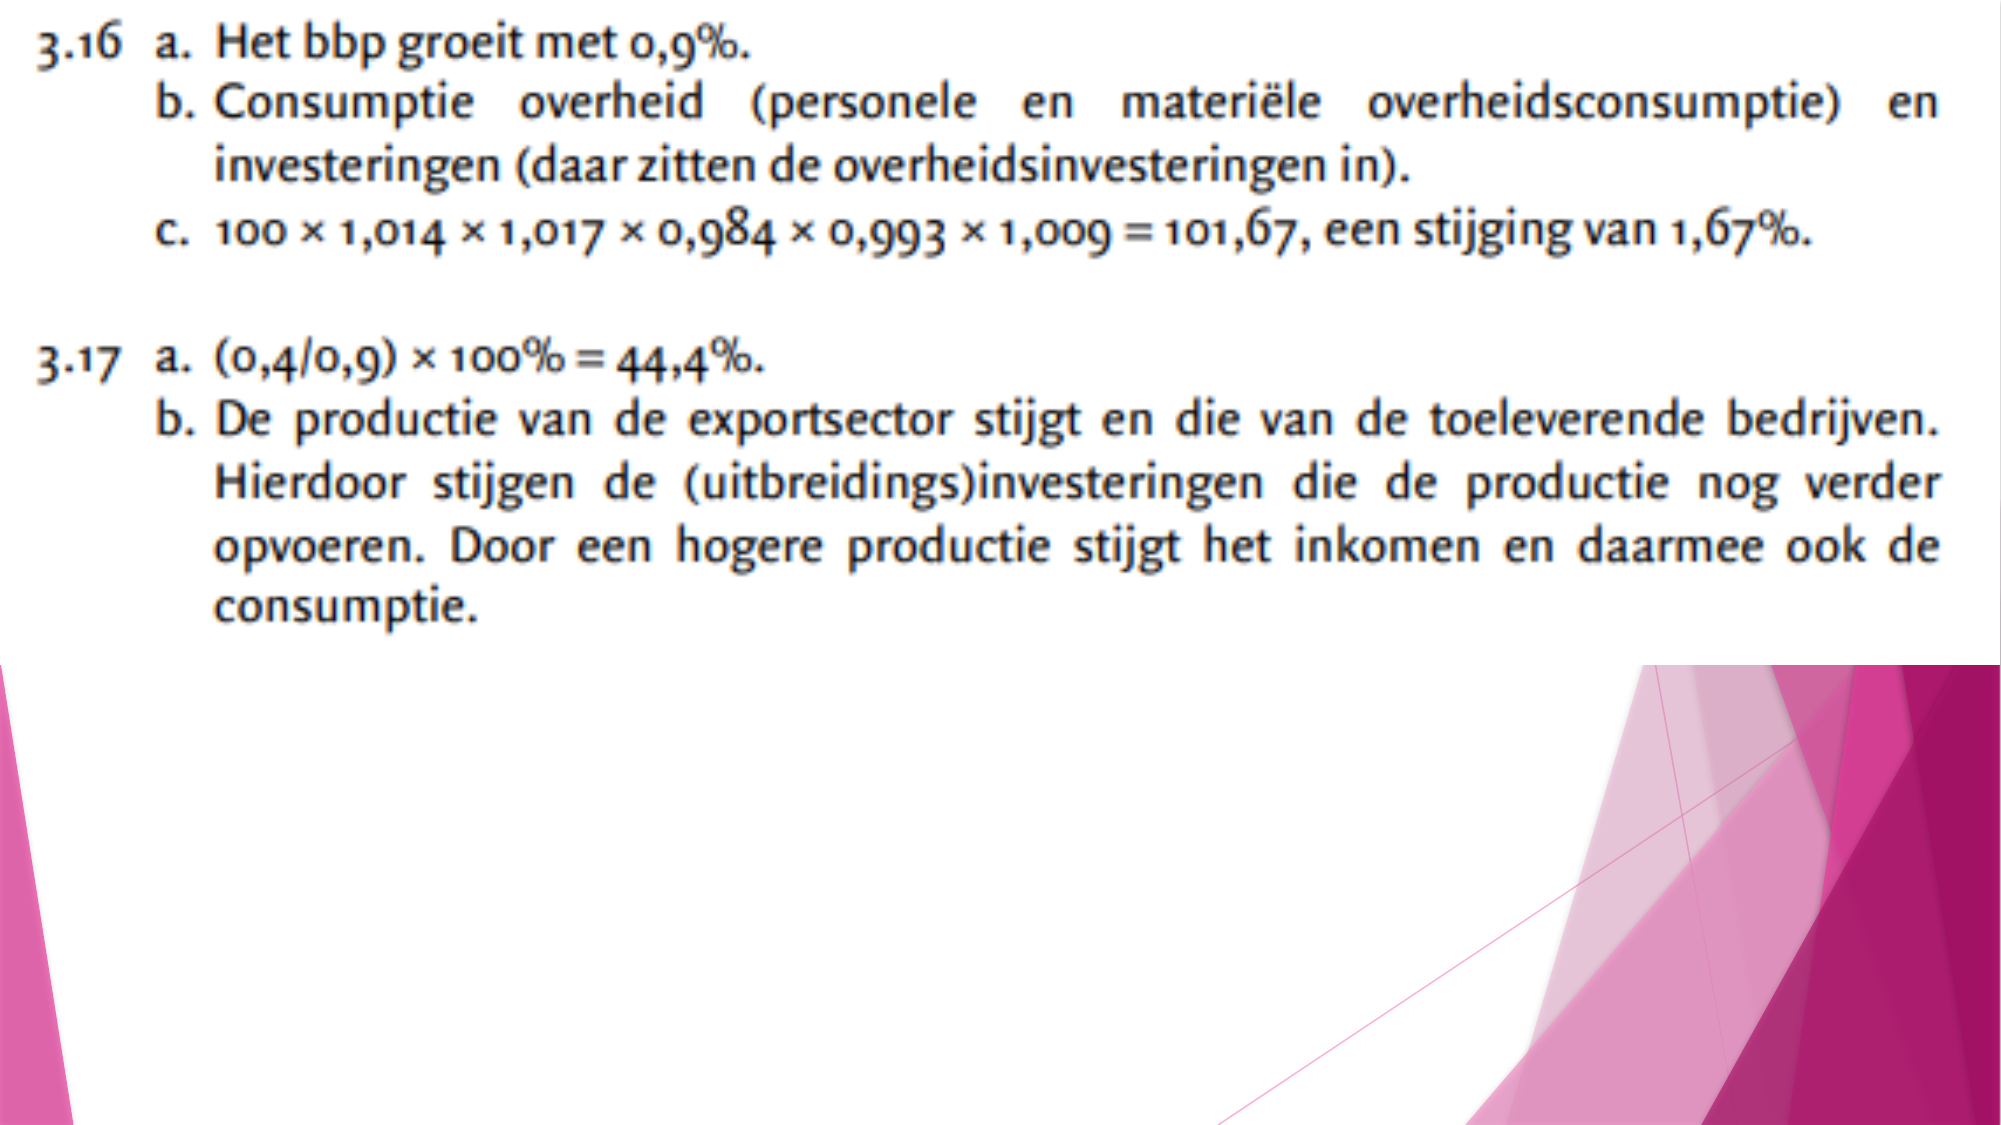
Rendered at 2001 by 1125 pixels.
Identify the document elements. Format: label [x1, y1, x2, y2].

picture [0, 0, 2000, 665]
